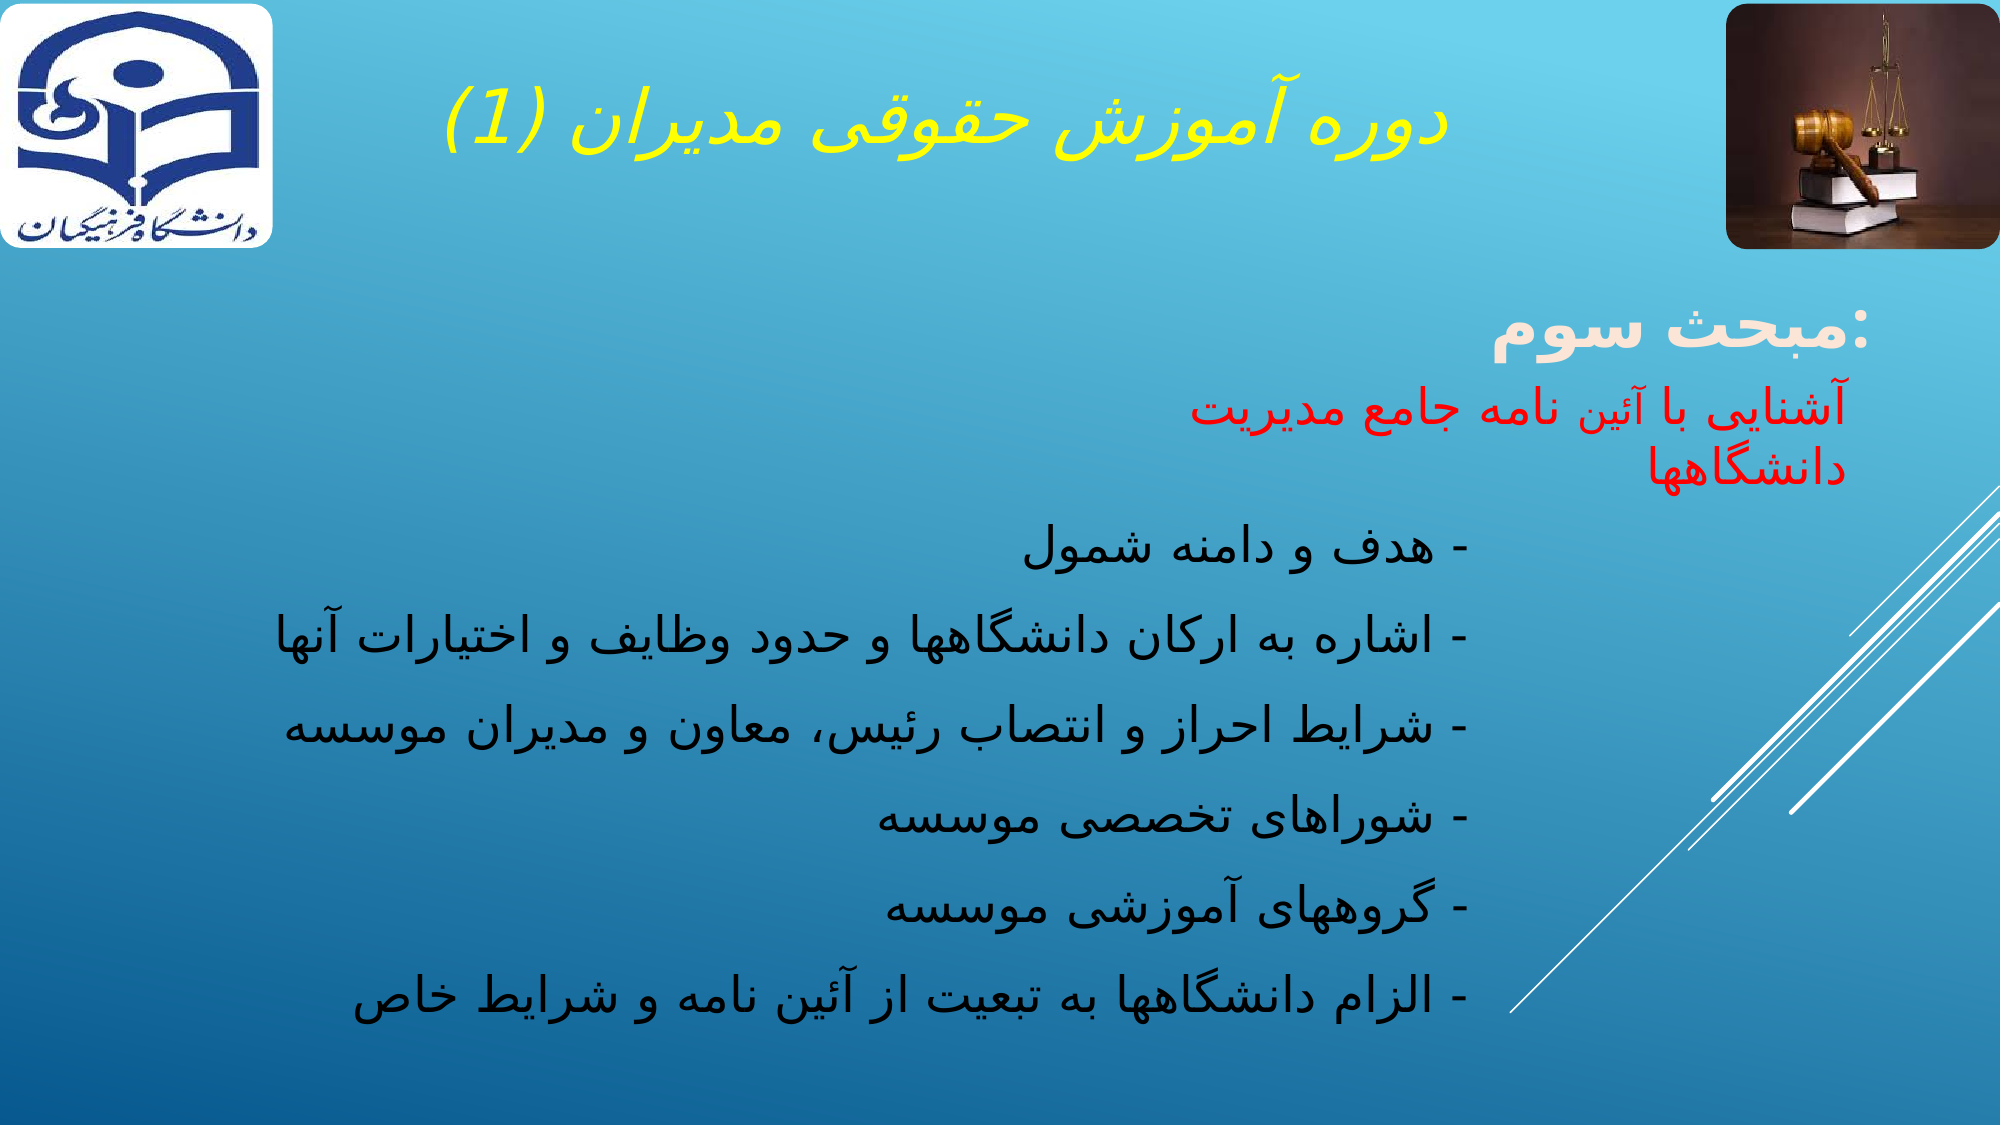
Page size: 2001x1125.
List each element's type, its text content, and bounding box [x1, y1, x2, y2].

title - هدف و دامنه شمول - اشاره به ارکان دانشگاهها و حدود وظایف و اختیارات آنها - شرایط احراز و انتصاب رئیس، معاون و مدیران موسسه - شوراهای تخصصی موسسه - گروههای آموزشی موسسه - الزام دانشگاهها به تبعیت از آئین نامه و شرایط خاص [53, 464, 1485, 1100]
text_box آشنایی با آئین نامه جامع مدیریت دانشگاهها [1041, 365, 1863, 504]
picture [0, 3, 273, 249]
text_box مبحث سوم: [1475, 264, 1966, 377]
text_box دوره آموزش حقوقی مدیران (1) [381, 38, 1504, 166]
picture [1725, 3, 2000, 250]
